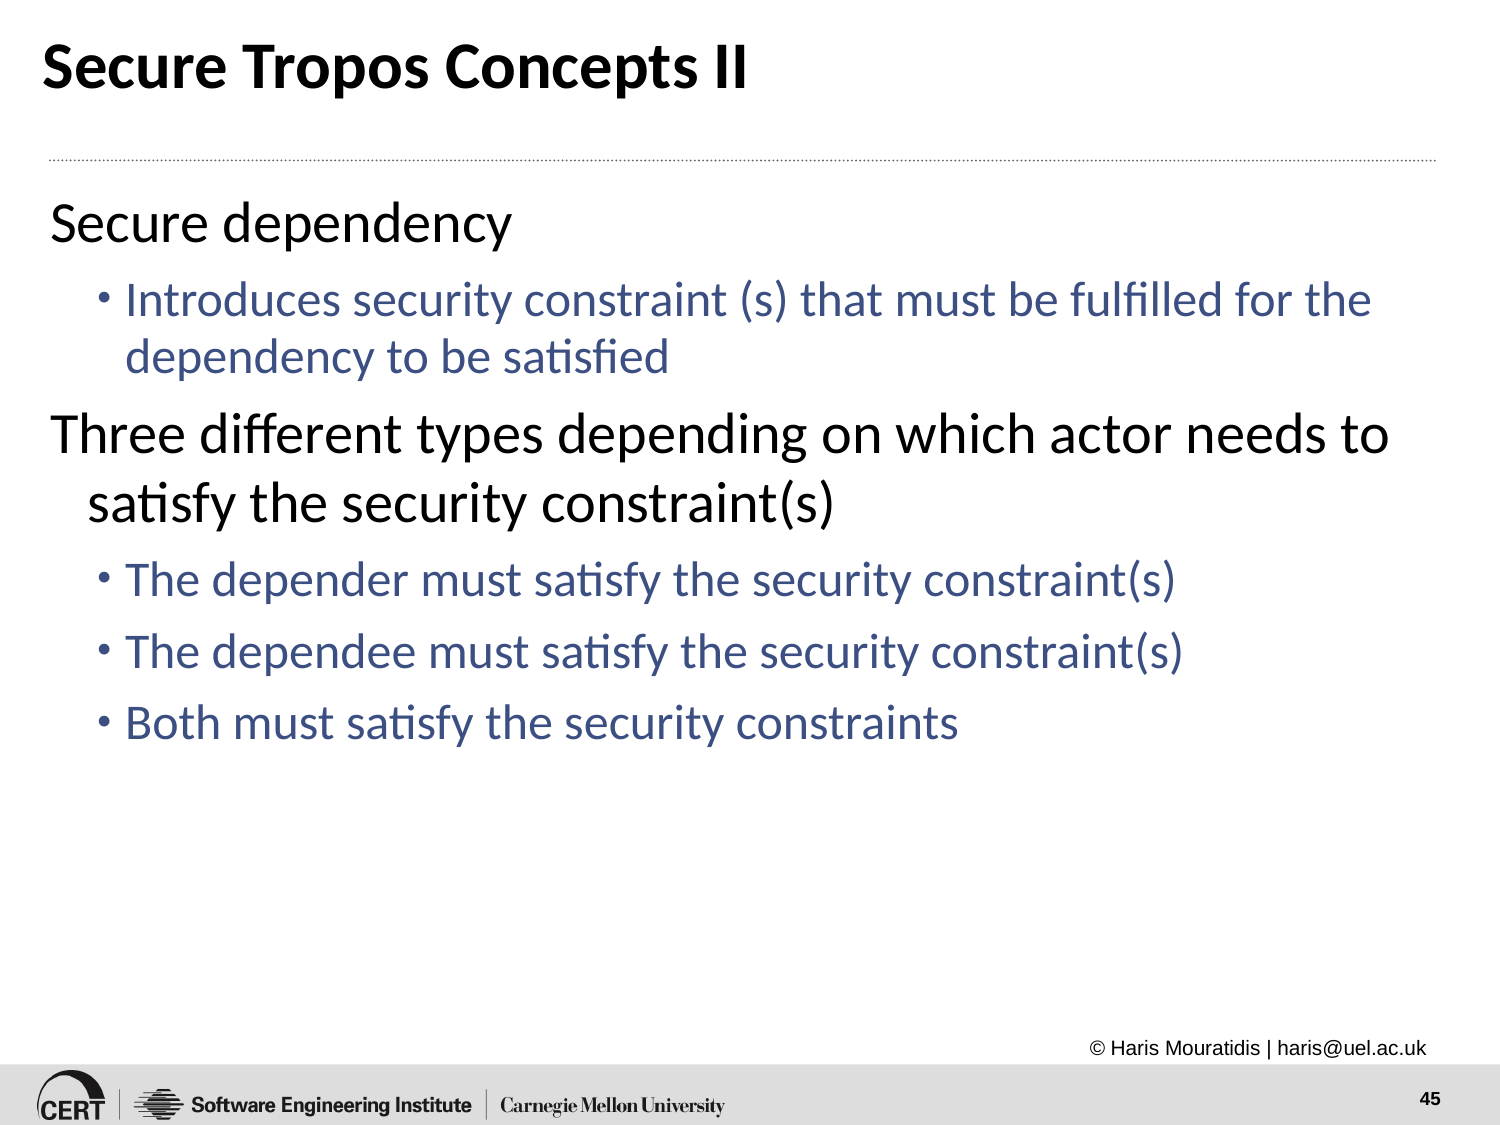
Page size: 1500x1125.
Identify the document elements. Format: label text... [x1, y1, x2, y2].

list Secure dependency Introduces security constraint (s) that must be fulfilled for the dependency to be satisfied Three different types depending on which actor needs to satisfy the security constraint(s) The depender must satisfy the security constraint(s) The dependee must satisfy the security constraint(s) Both must satisfy the security constraints [49, 187, 1438, 1001]
title Secure Tropos Concepts II [42, 37, 1434, 155]
picture [37, 1069, 725, 1122]
text_box © Haris Mouratidis | haris@uel.ac.uk [1074, 1027, 1500, 1075]
